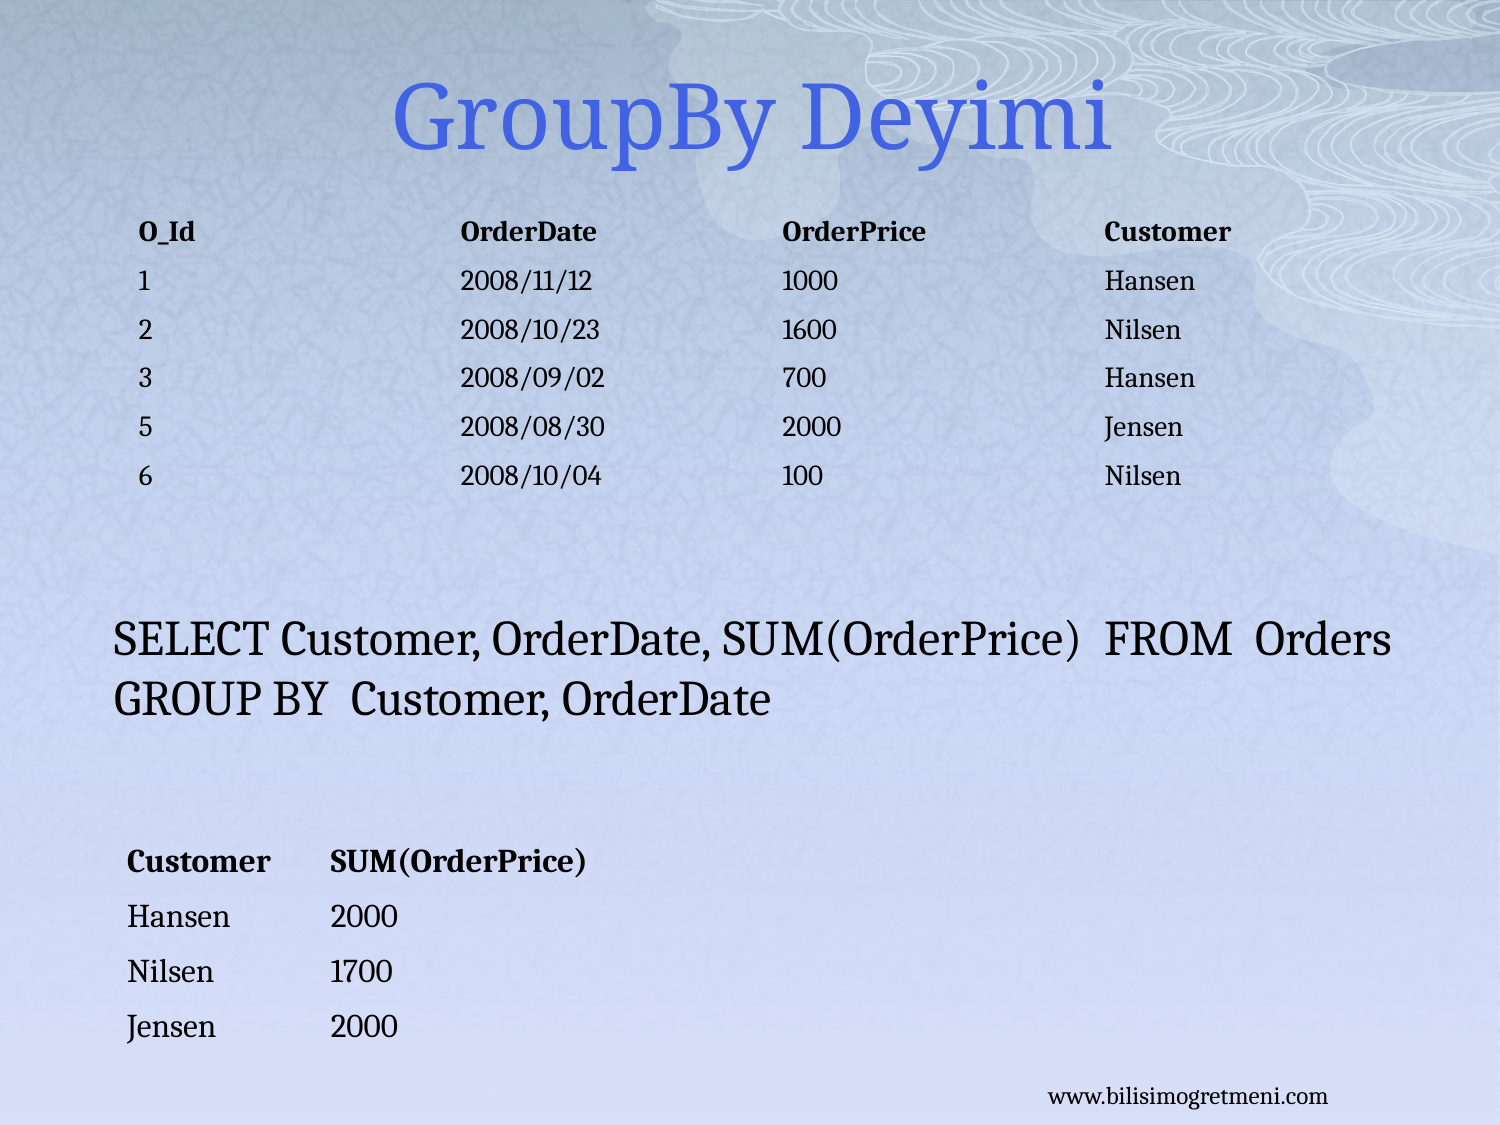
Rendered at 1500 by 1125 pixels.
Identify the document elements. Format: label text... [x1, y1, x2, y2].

table_header OrderPrice [768, 208, 1090, 257]
table_header OrderDate [446, 208, 768, 257]
table_cell 6 [124, 451, 446, 500]
table_cell Hansen [1090, 257, 1411, 305]
table_cell 2008/08/30 [446, 403, 768, 451]
table_cell 2000 [768, 403, 1090, 451]
table_cell Nilsen [1090, 305, 1411, 354]
title GroupBy Deyimi [76, 19, 1427, 207]
table_cell 2008/10/04 [446, 451, 768, 500]
table_cell 2008/11/12 [446, 257, 768, 305]
table_header Customer [1090, 208, 1411, 257]
table_cell 2000 [316, 999, 750, 1054]
table_cell 2 [124, 305, 446, 354]
table_cell Hansen [1090, 354, 1411, 403]
footer www.bilisimogretmeni.com [992, 1065, 1386, 1125]
table_cell 2000 [316, 889, 750, 944]
table_header O_Id [124, 208, 446, 257]
table_cell 1 [124, 257, 446, 305]
table_cell 2008/10/23 [446, 305, 768, 354]
table_cell 5 [124, 403, 446, 451]
table_cell Jensen [112, 999, 316, 1054]
table_cell Nilsen [1090, 451, 1411, 500]
table_cell 1600 [768, 305, 1090, 354]
table_cell 3 [124, 354, 446, 403]
table_cell 2008/09/02 [446, 354, 768, 403]
table_cell 700 [768, 354, 1090, 403]
table_header SUM(OrderPrice) [316, 834, 750, 889]
table_cell 1700 [316, 944, 750, 999]
table_cell Hansen [112, 889, 316, 944]
table_cell Jensen [1090, 403, 1411, 451]
table_cell 1000 [768, 257, 1090, 305]
table_header Customer [112, 834, 316, 889]
table_cell 100 [768, 451, 1090, 500]
table_cell Nilsen [112, 944, 316, 999]
text_box SELECT Customer, OrderDate, SUM(OrderPrice) FROM Orders GROUP BY Customer, OrderDate [100, 597, 1471, 733]
